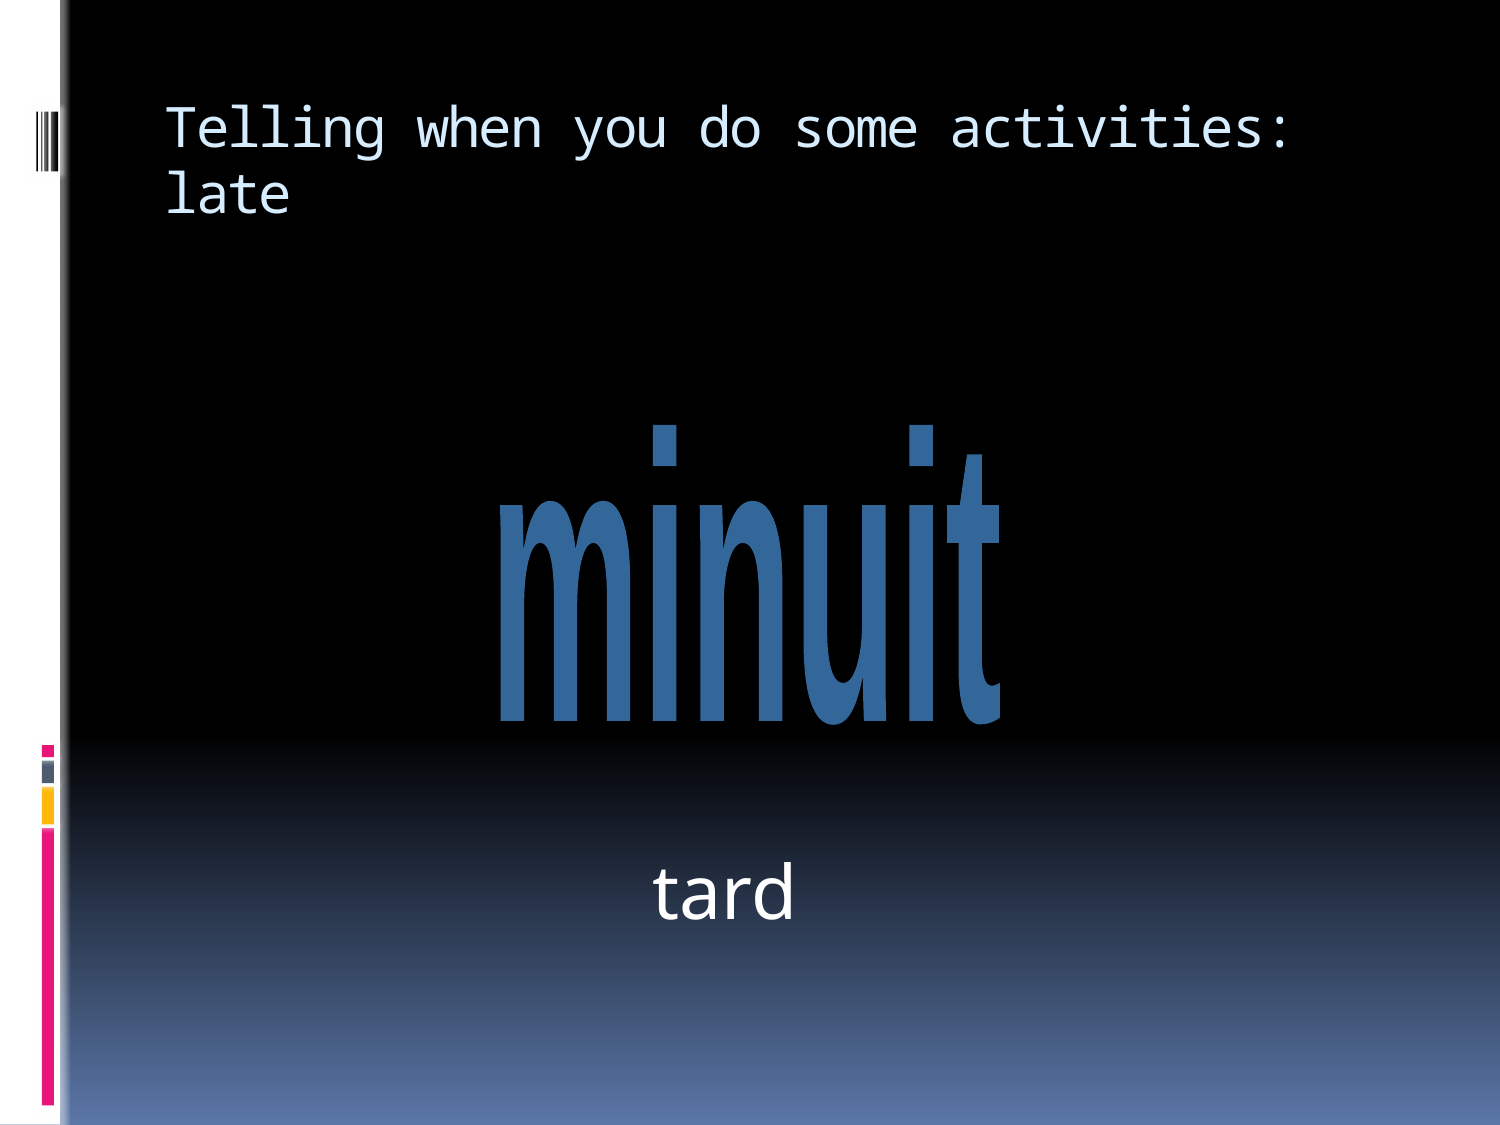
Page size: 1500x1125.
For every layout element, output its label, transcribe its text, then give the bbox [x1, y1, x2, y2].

title Telling when you do some activities: late [150, 83, 1425, 234]
text_box tard [75, 837, 1375, 943]
